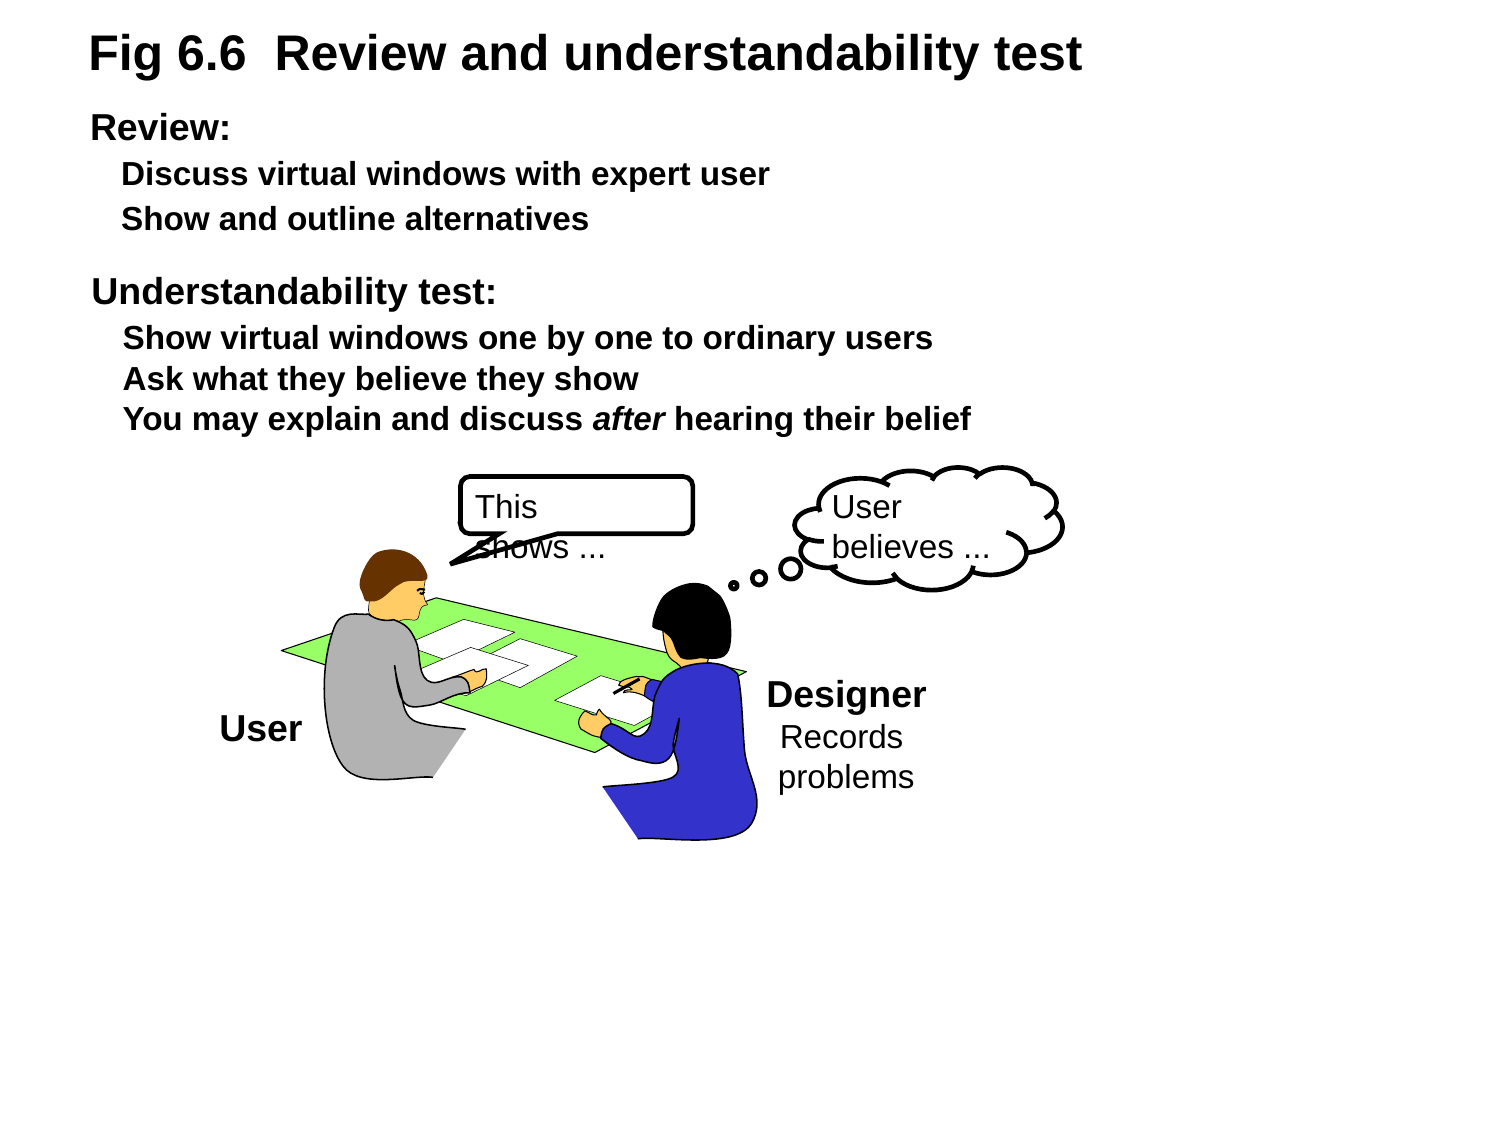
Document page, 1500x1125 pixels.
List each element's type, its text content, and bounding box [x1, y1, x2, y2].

text_box This shows ... [460, 476, 693, 542]
text_box Designer Records problems [771, 662, 942, 803]
text_box Understandability test: Show virtual windows one by one to ordinary users Ask what they believe they show You may explain and discuss after hearing their belief [76, 259, 987, 445]
text_box User believes ... [794, 467, 1063, 591]
text_box User believes ... [780, 558, 801, 580]
text_box User [204, 696, 275, 757]
text_box Fig 6.6 Review and understandability test [73, 12, 1228, 88]
text_box Review: Discuss virtual windows with expert user Show and outline alternatives [75, 95, 786, 246]
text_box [281, 543, 767, 851]
